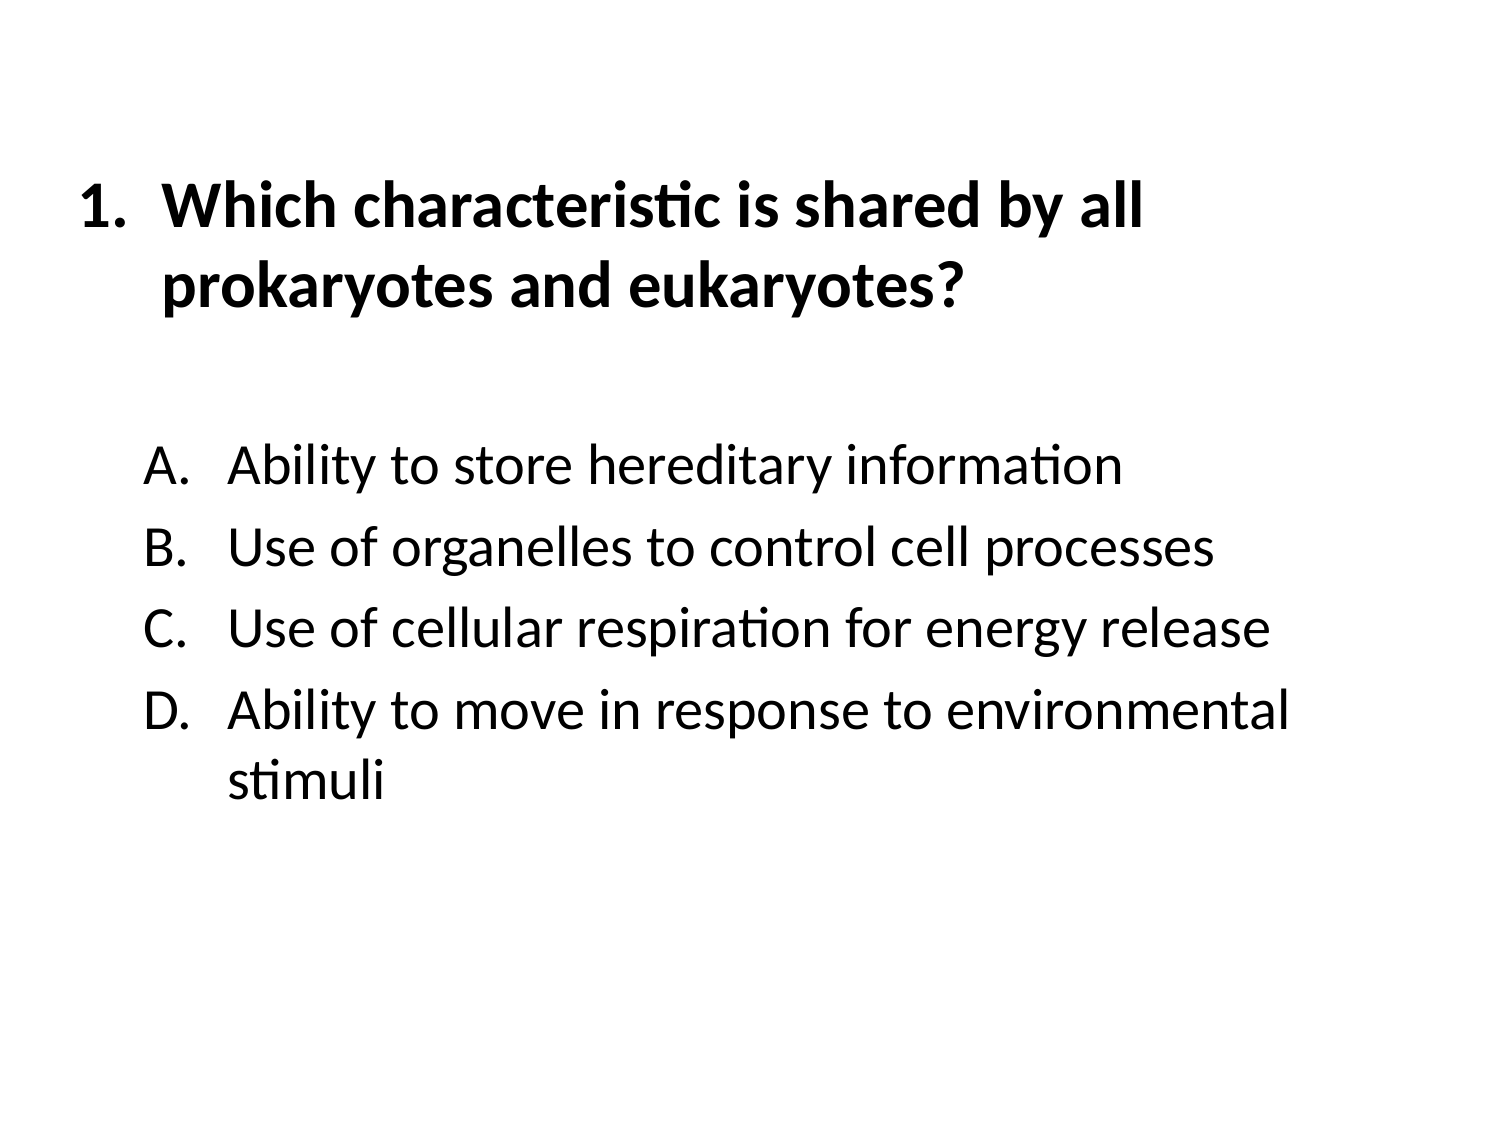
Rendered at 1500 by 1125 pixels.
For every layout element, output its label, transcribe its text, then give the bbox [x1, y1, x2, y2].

list Which characteristic is shared by all prokaryotes and eukaryotes? Ability to store hereditary information Use of organelles to control cell processes Use of cellular respiration for energy release Ability to move in response to environmental stimuli [62, 153, 1413, 897]
